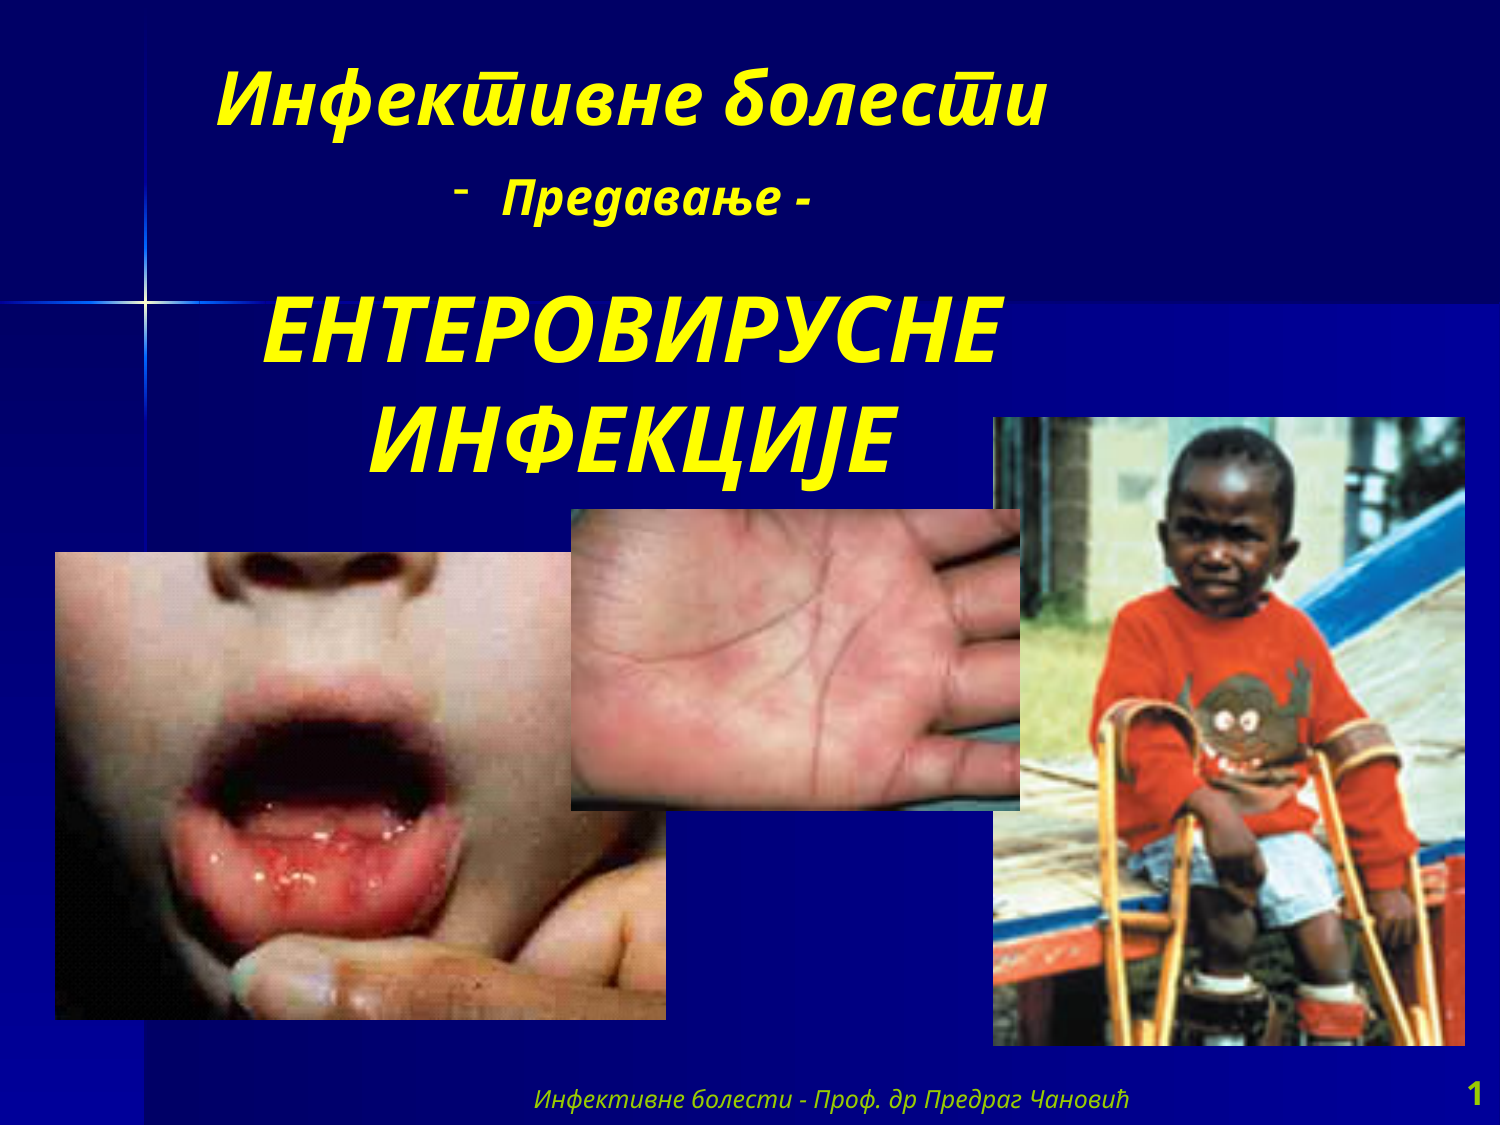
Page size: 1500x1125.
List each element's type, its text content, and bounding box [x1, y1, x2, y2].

slide_number 1 [1345, 1049, 1500, 1125]
text_box Инфективне болести Предавање - ЕНТЕРОВИРУСНЕ ИНФЕКЦИЈЕ [53, 42, 1212, 499]
footer Инфективне болести - Проф. др Предраг Чановић [430, 1049, 1235, 1125]
picture [55, 417, 1465, 1046]
